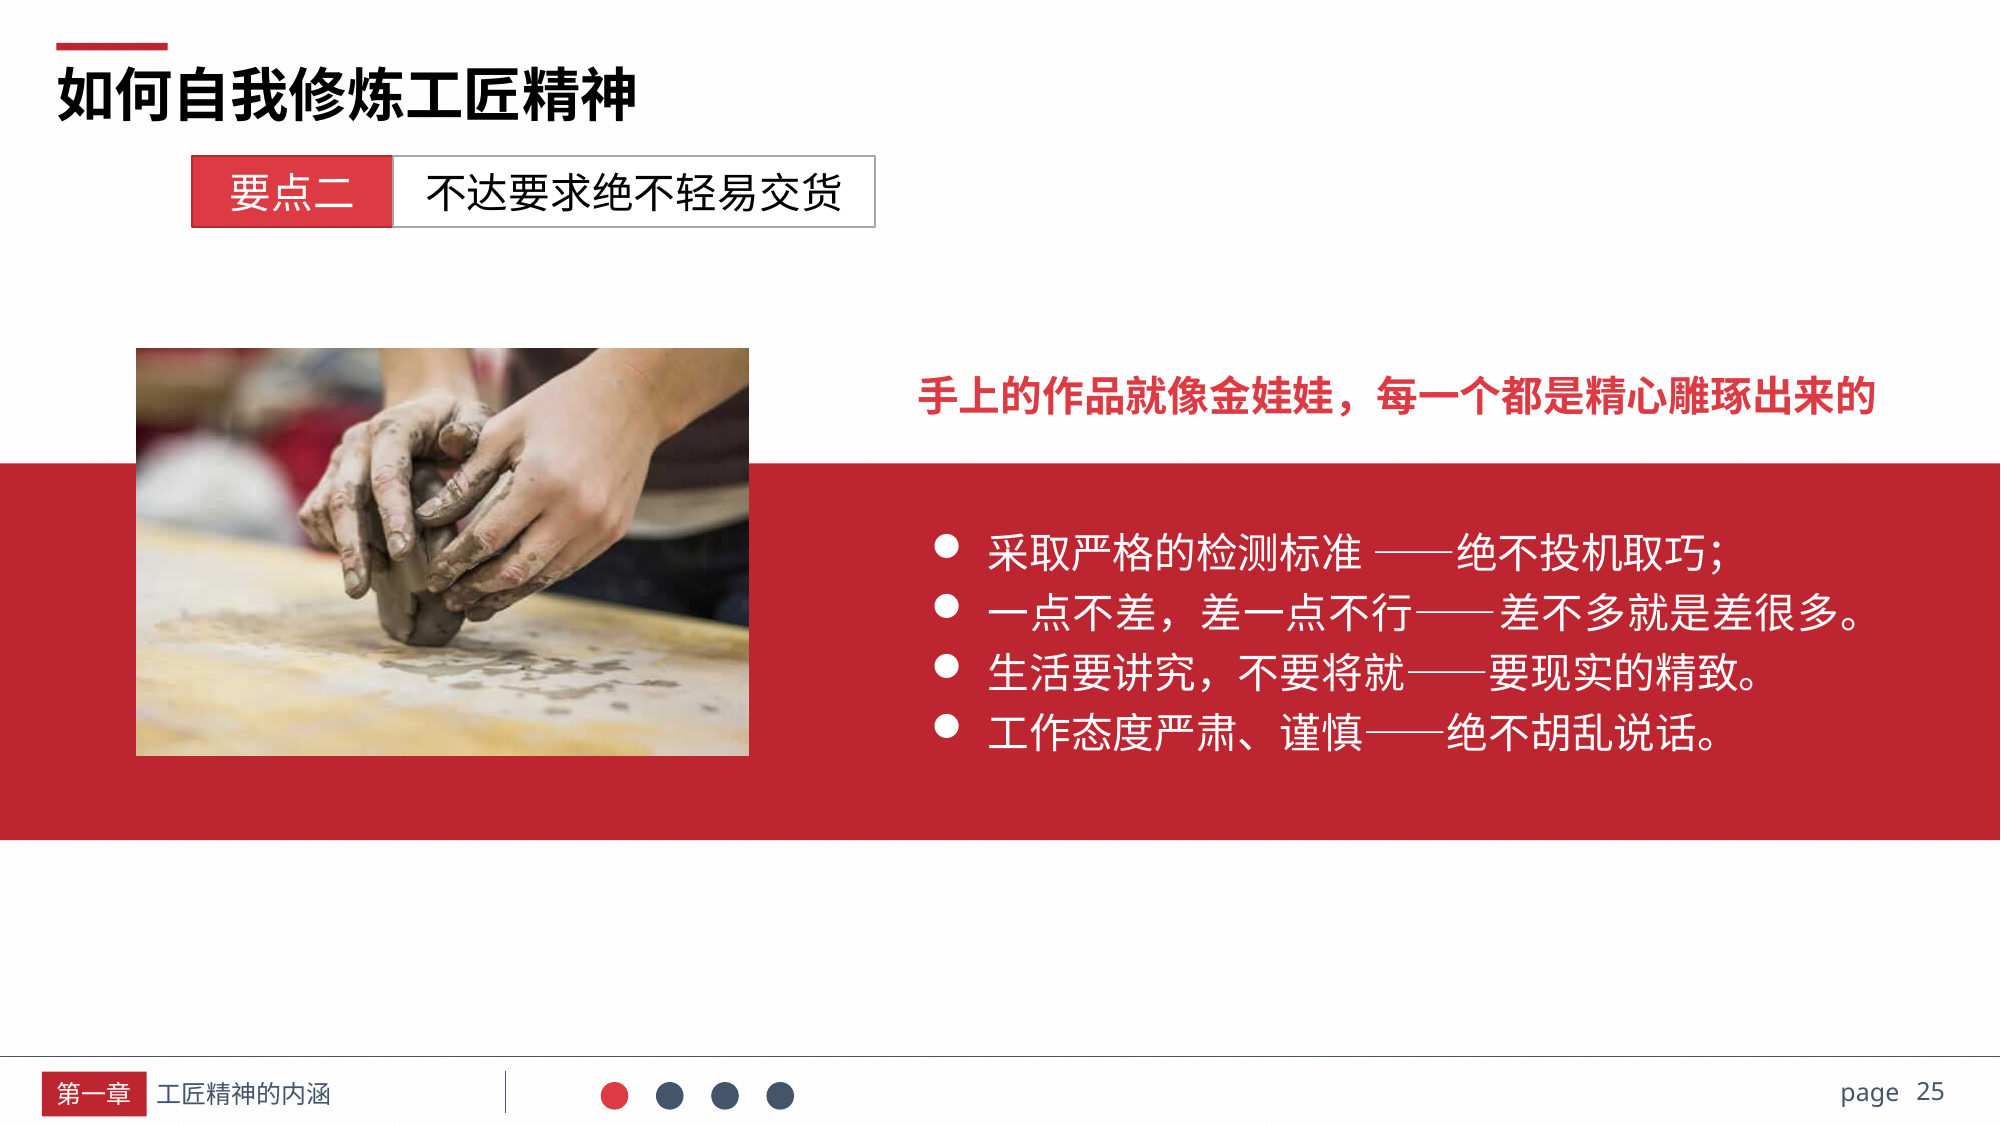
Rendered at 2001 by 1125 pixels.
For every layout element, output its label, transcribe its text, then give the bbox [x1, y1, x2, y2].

text_box [0, 463, 2000, 841]
text_box [56, 42, 168, 50]
picture [136, 348, 749, 756]
text_box 如何自我修炼工匠精神 [41, 50, 954, 136]
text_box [191, 156, 876, 227]
text_box 采取严格的检测标准 ——绝不投机取巧； 一点不差，差一点不行——差不多就是差很多。 生活要讲究，不要将就——要现实的精致。 工作态度严肃、谨慎——绝不胡乱说话。 [916, 509, 1855, 765]
text_box 手上的作品就像金娃娃，每一个都是精心雕琢出来的 [902, 361, 1930, 427]
